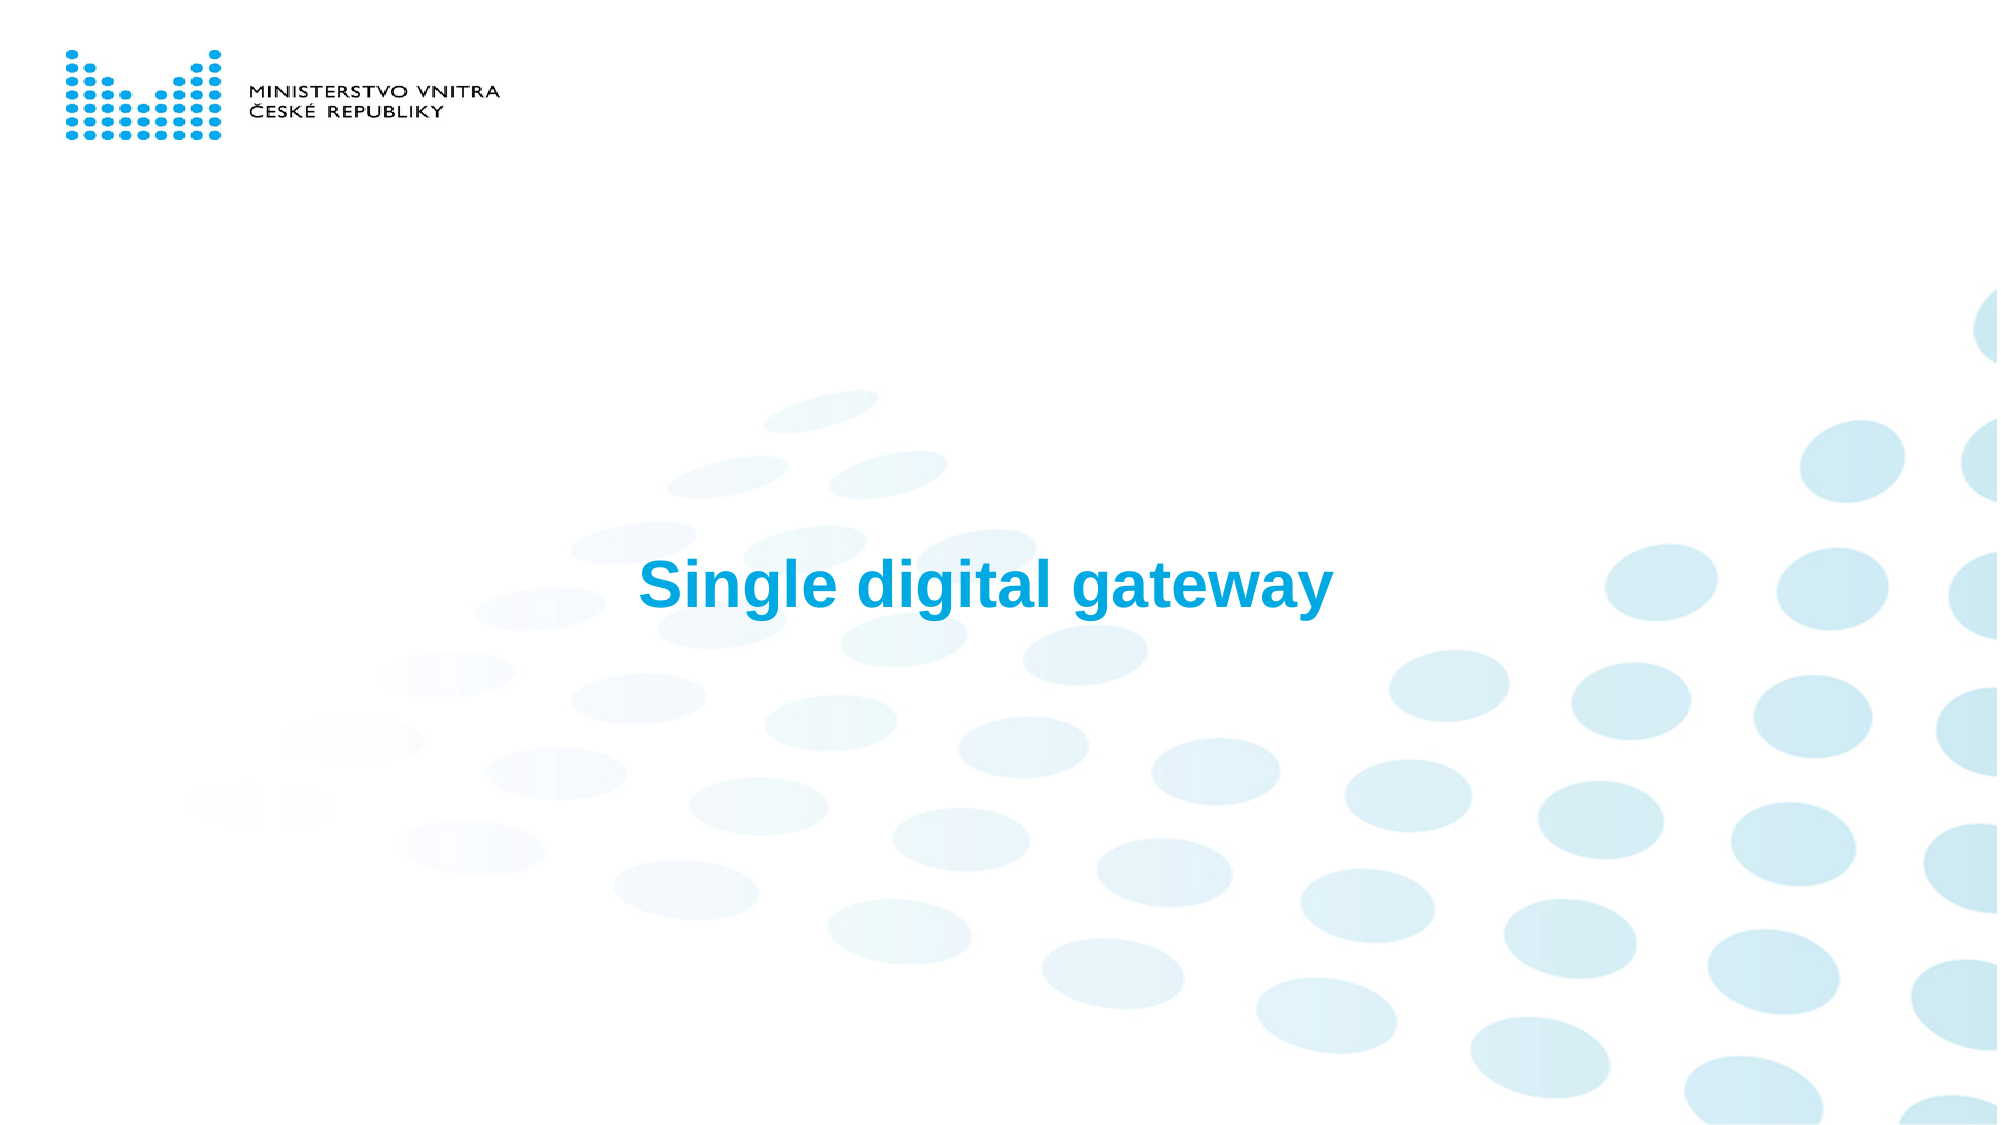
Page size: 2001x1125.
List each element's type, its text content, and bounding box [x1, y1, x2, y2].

title Single digital gateway [91, 418, 1882, 744]
picture [0, 0, 2000, 1125]
